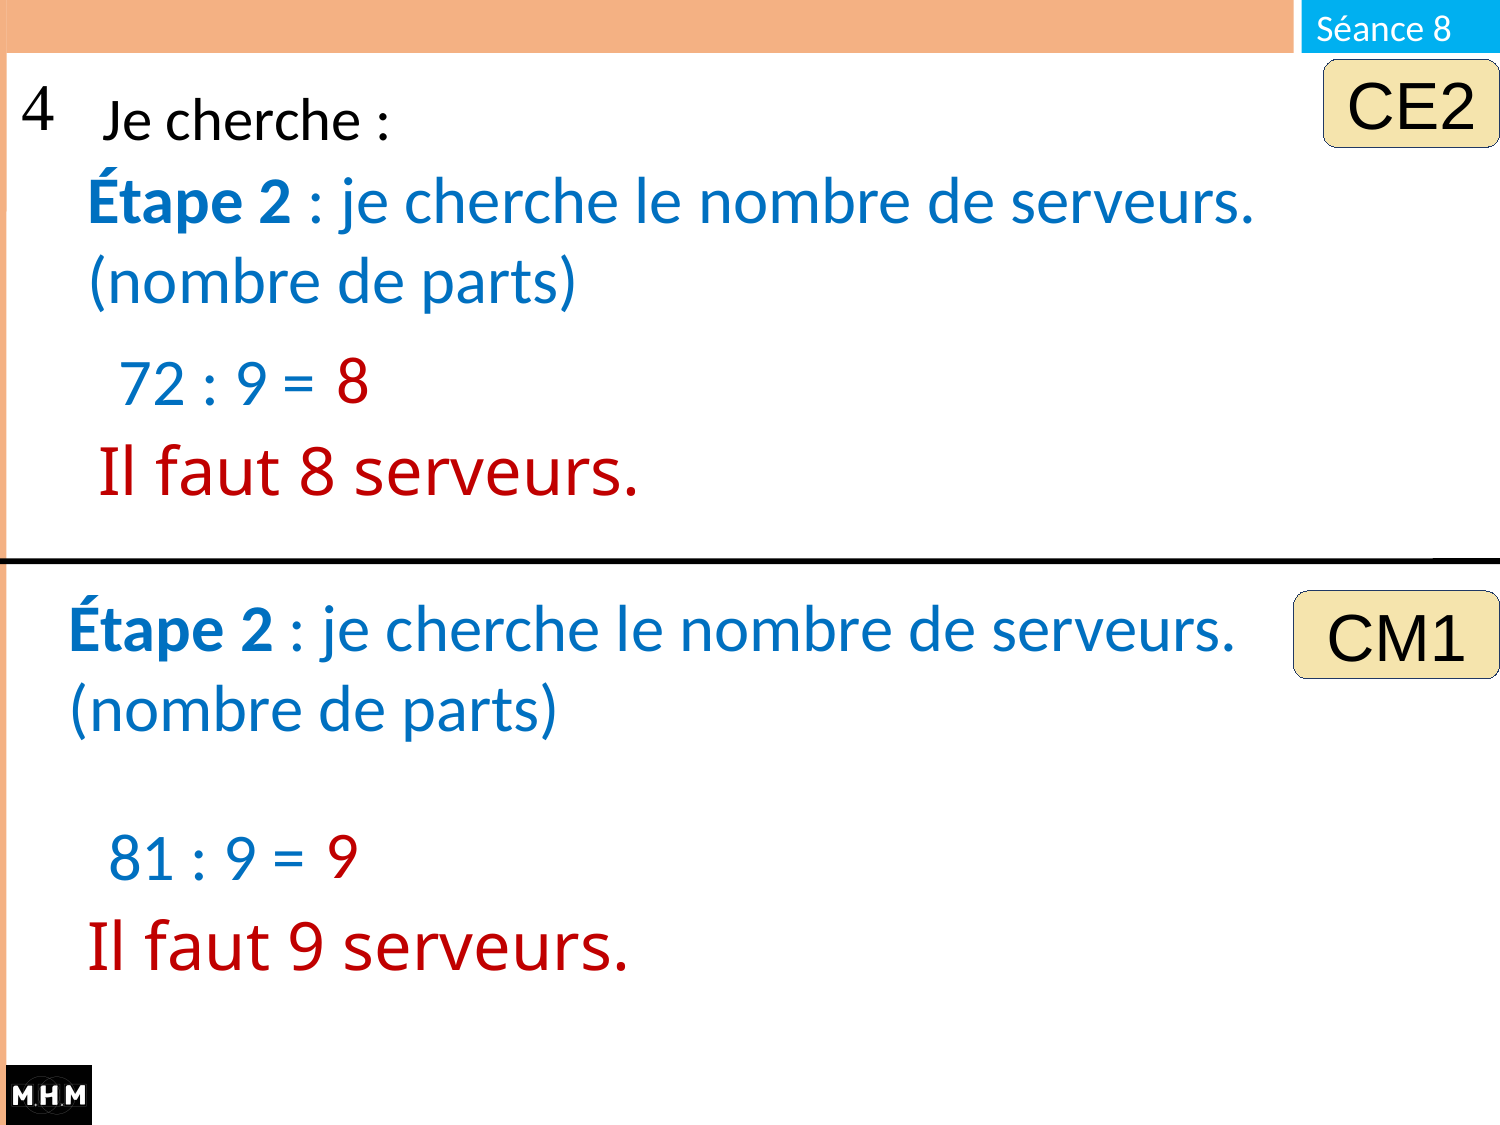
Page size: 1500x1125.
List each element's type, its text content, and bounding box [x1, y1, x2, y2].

text_box CE2 [1323, 59, 1500, 148]
text_box Étape 2 : je cherche le nombre de serveurs. (nombre de parts) [72, 149, 1383, 325]
text_box 72 : 9 = [104, 331, 421, 427]
text_box Il faut 9 serveurs. [72, 896, 964, 992]
text_box Étape 2 : je cherche le nombre de serveurs. (nombre de parts) [54, 577, 1292, 753]
text_box 81 : 9 = [93, 806, 411, 902]
text_box CM1 [1293, 590, 1500, 679]
title Je cherche : [88, 35, 1382, 149]
text_box 8 [321, 329, 829, 425]
text_box Il faut 8 serveurs. [83, 421, 975, 517]
text_box 9 [311, 804, 818, 900]
picture [6, 1065, 92, 1125]
